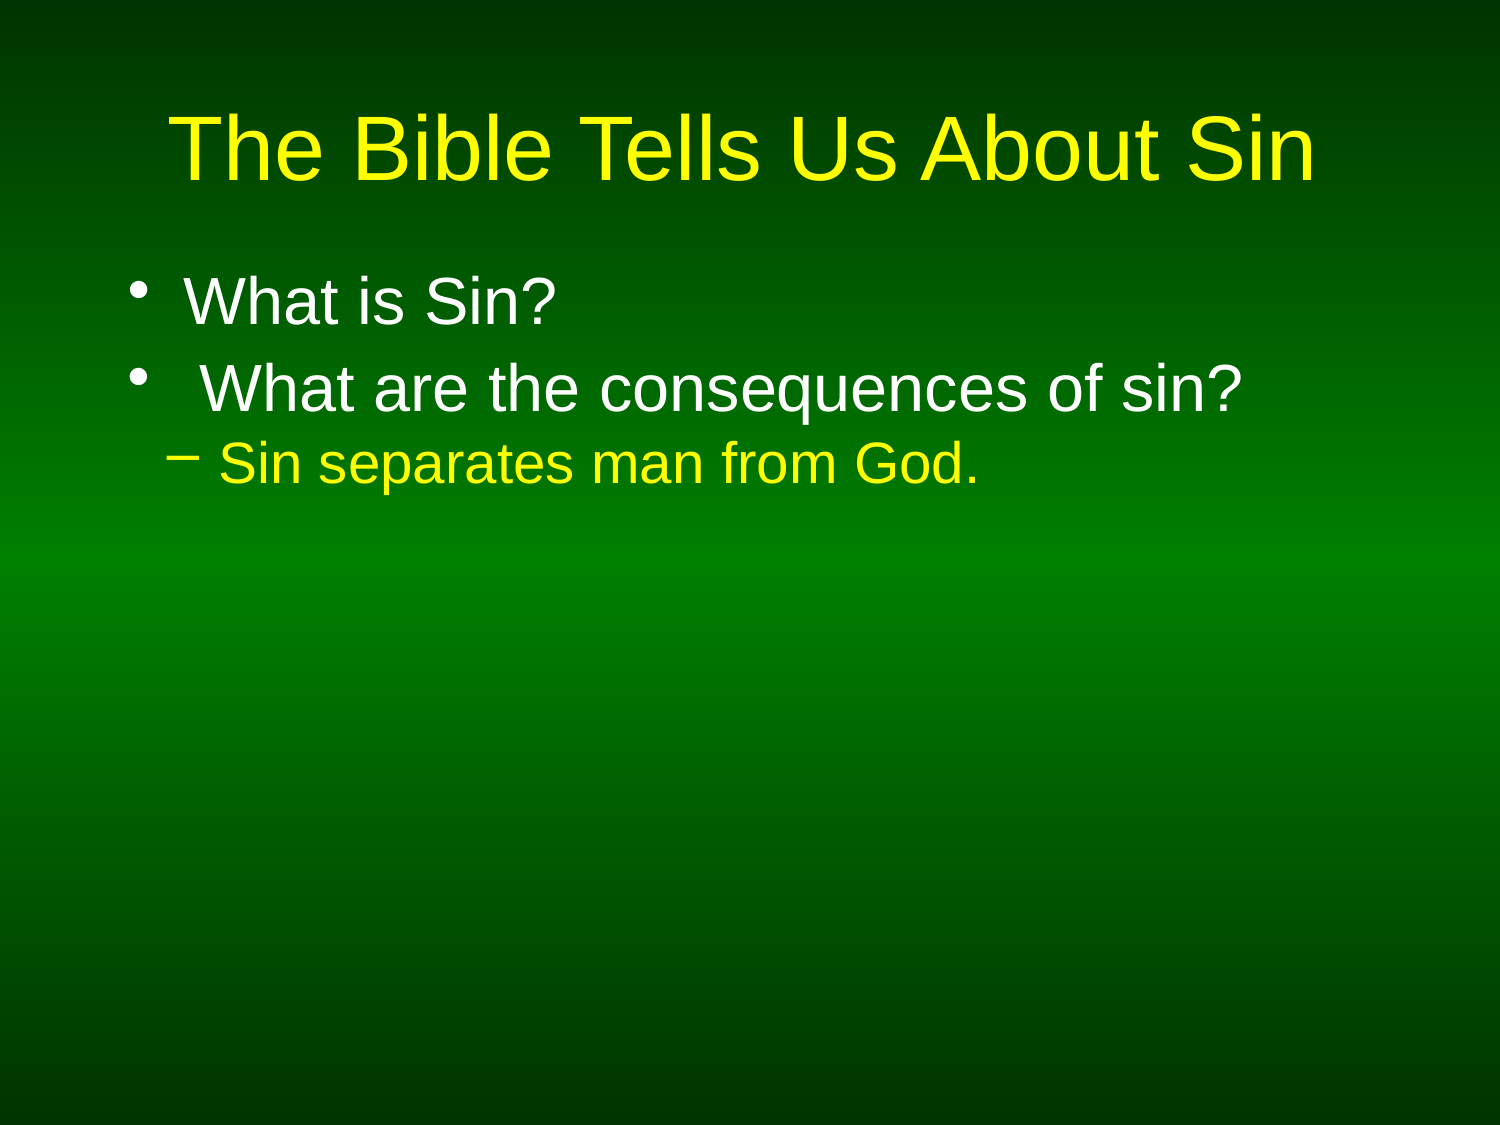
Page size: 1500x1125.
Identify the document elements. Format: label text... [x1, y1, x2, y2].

list What is Sin? [112, 249, 1450, 338]
title The Bible Tells Us About Sin [50, 50, 1438, 238]
text_box What are the consequences of sin? Sin separates man from God. [112, 337, 1413, 563]
